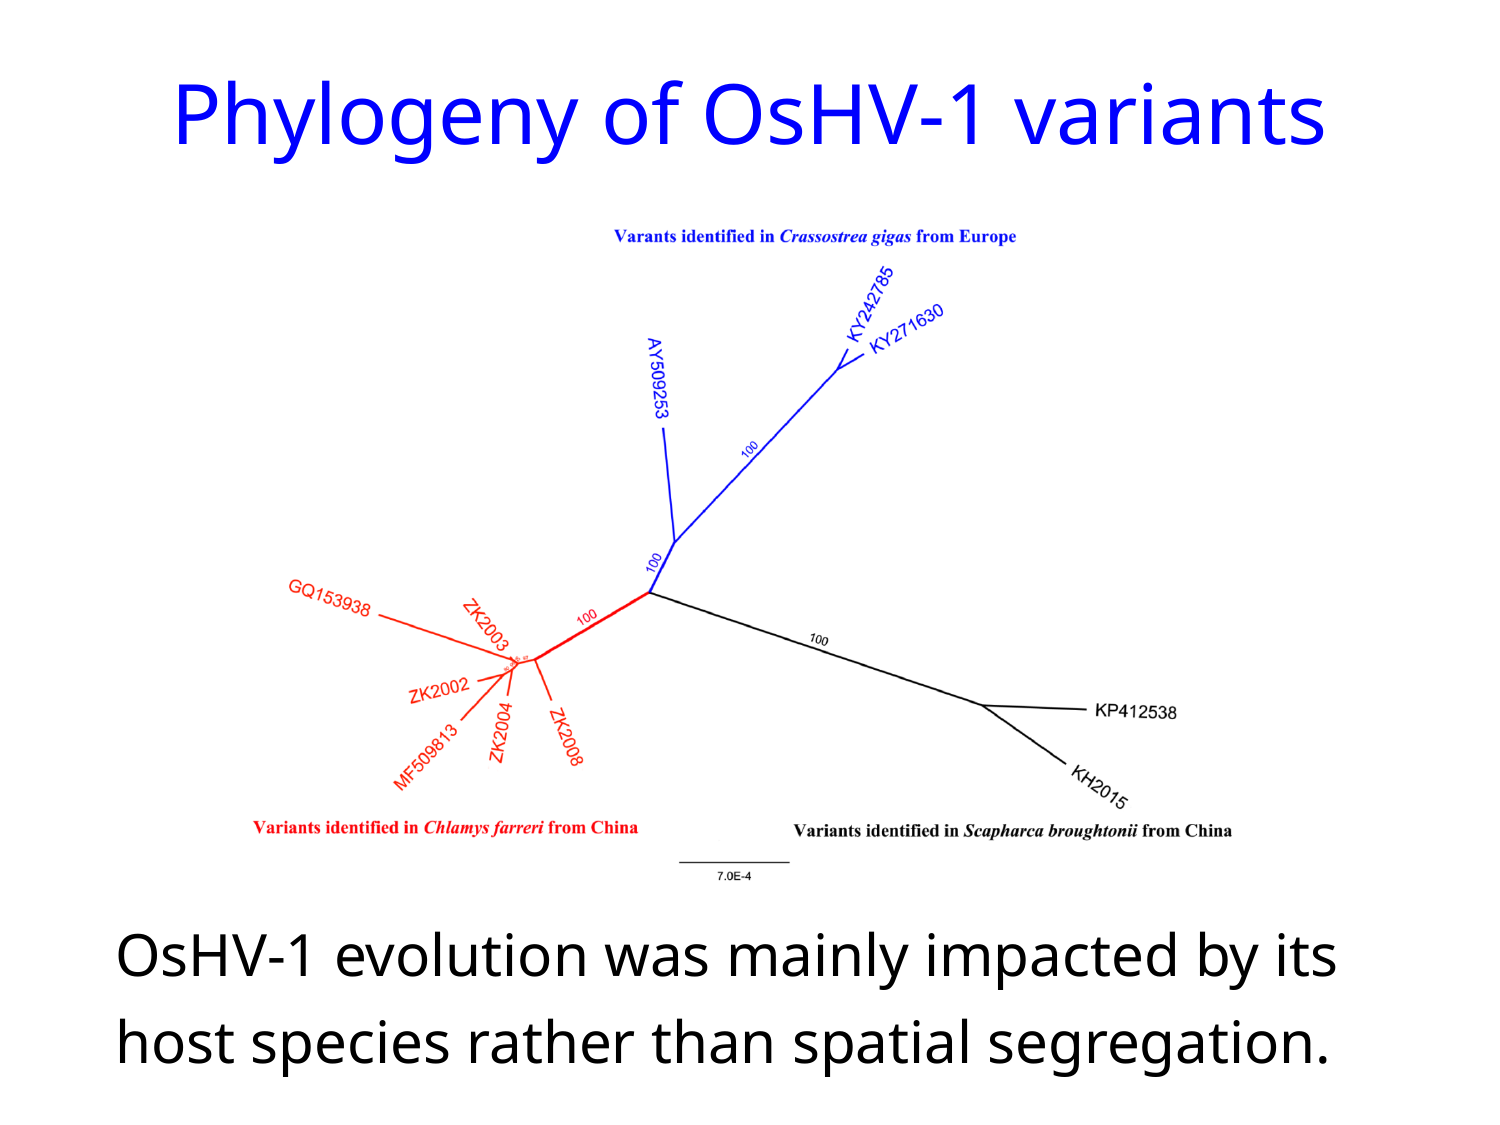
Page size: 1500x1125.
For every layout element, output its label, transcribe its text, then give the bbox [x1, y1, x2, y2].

list OsHV-1 evolution was mainly impacted by its host species rather than spatial segregation. [100, 893, 1400, 1095]
title Phylogeny of OsHV-1 variants [64, 7, 1436, 196]
picture [215, 219, 1247, 894]
